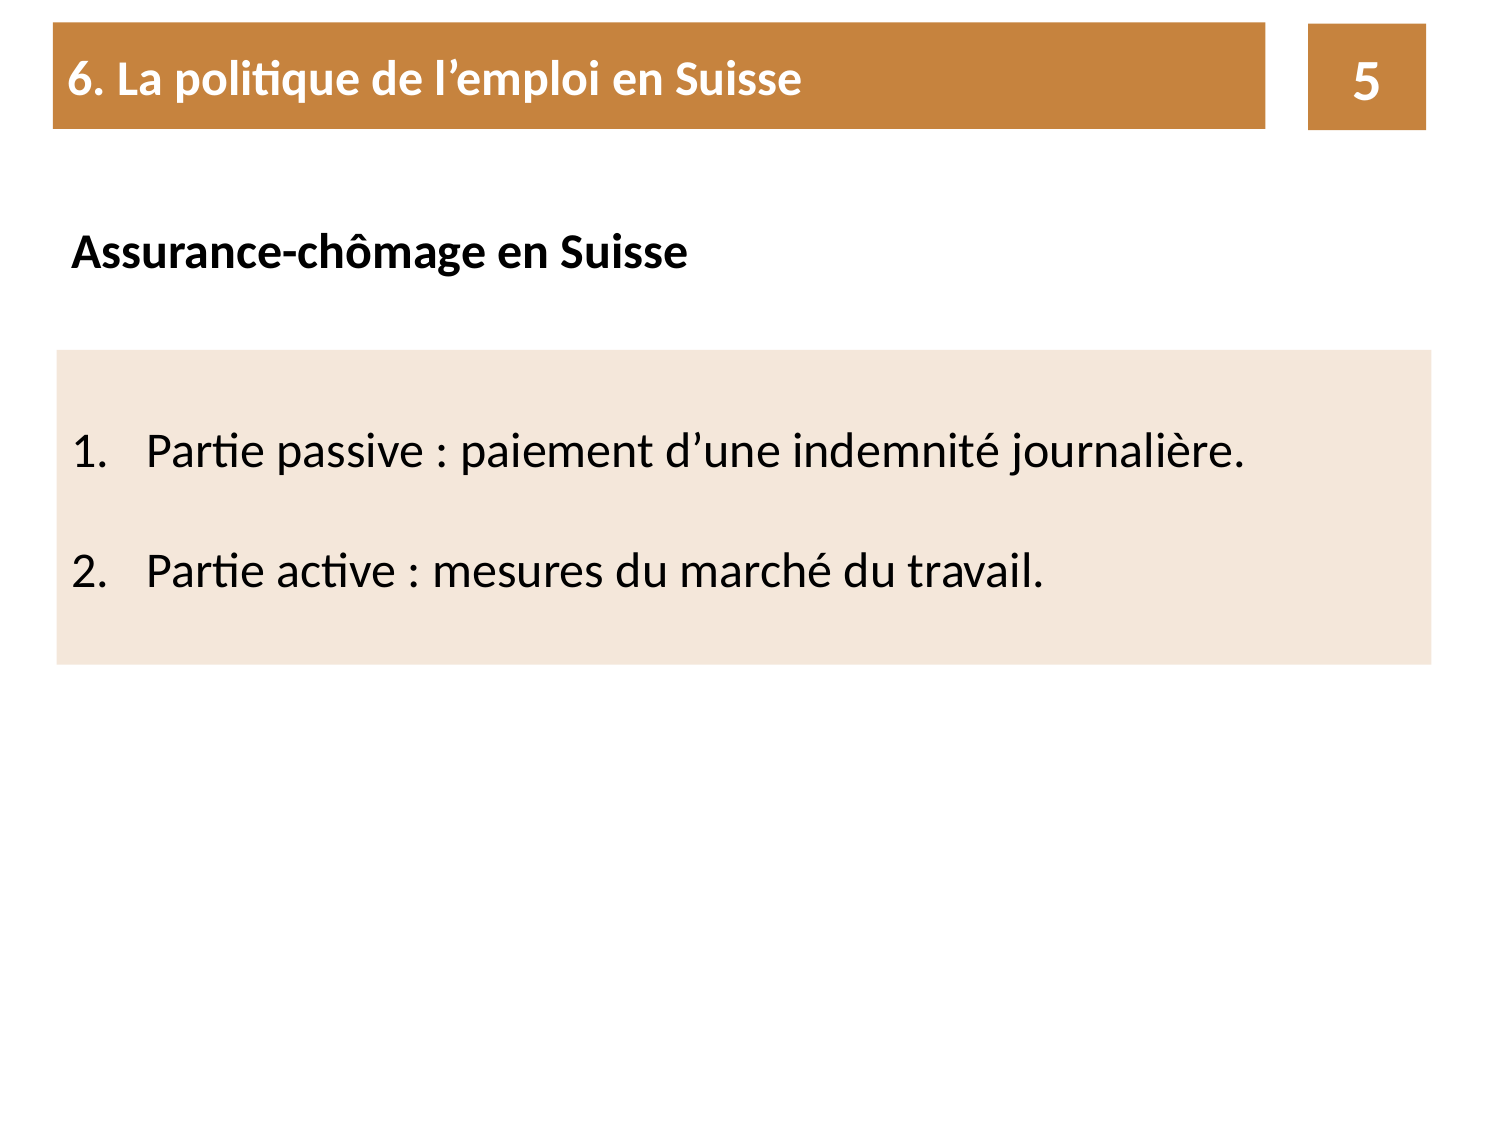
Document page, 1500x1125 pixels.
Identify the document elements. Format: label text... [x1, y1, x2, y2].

text_box Assurance-chômage en Suisse [56, 210, 1418, 286]
text_box Partie passive : paiement d’une indemnité journalière. Partie active : mesures du marché du travail. [56, 349, 1432, 665]
text_box 6. La politique de l’emploi en Suisse [52, 22, 1266, 129]
text_box 5 [1308, 23, 1427, 131]
